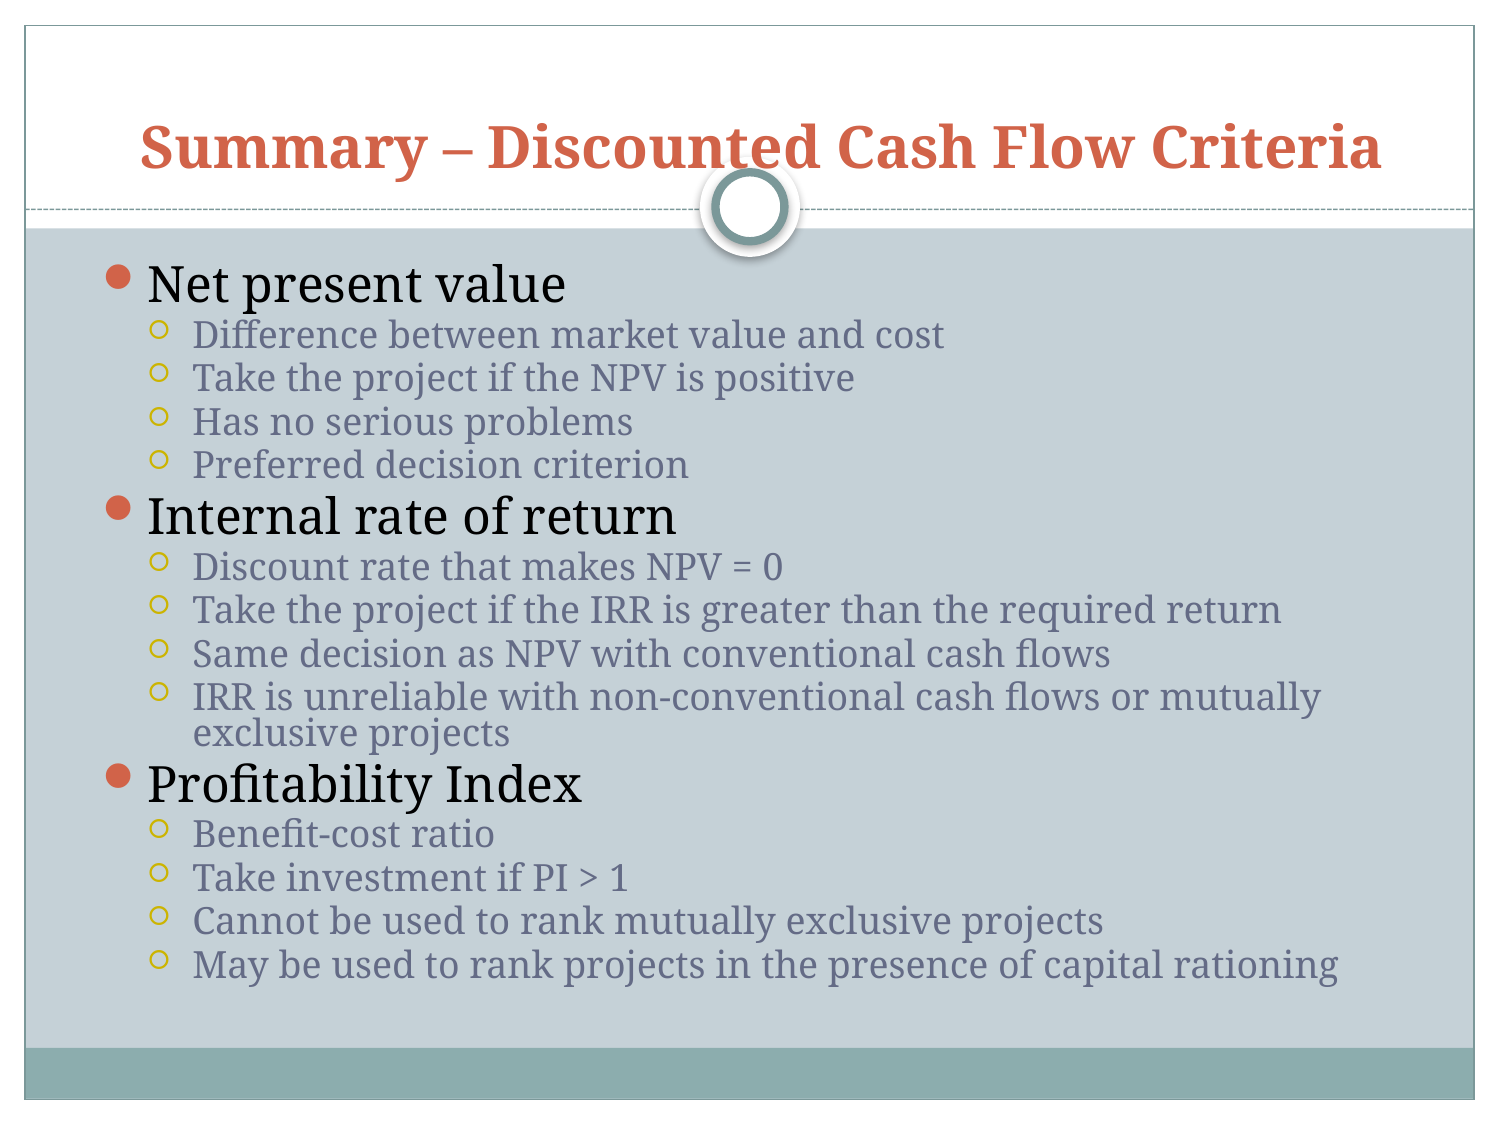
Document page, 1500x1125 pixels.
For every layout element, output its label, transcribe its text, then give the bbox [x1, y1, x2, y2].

list Net present value Difference between market value and cost Take the project if the NPV is positive Has no serious problems Preferred decision criterion Internal rate of return Discount rate that makes NPV = 0 Take the project if the IRR is greater than the required return Same decision as NPV with conventional cash flows IRR is unreliable with non-conventional cash flows or mutually exclusive projects Profitability Index Benefit-cost ratio Take investment if PI > 1 Cannot be used to rank mutually exclusive projects May be used to rank projects in the presence of capital rationing [87, 256, 1404, 1000]
title Summary – Discounted Cash Flow Criteria [24, 63, 1500, 188]
